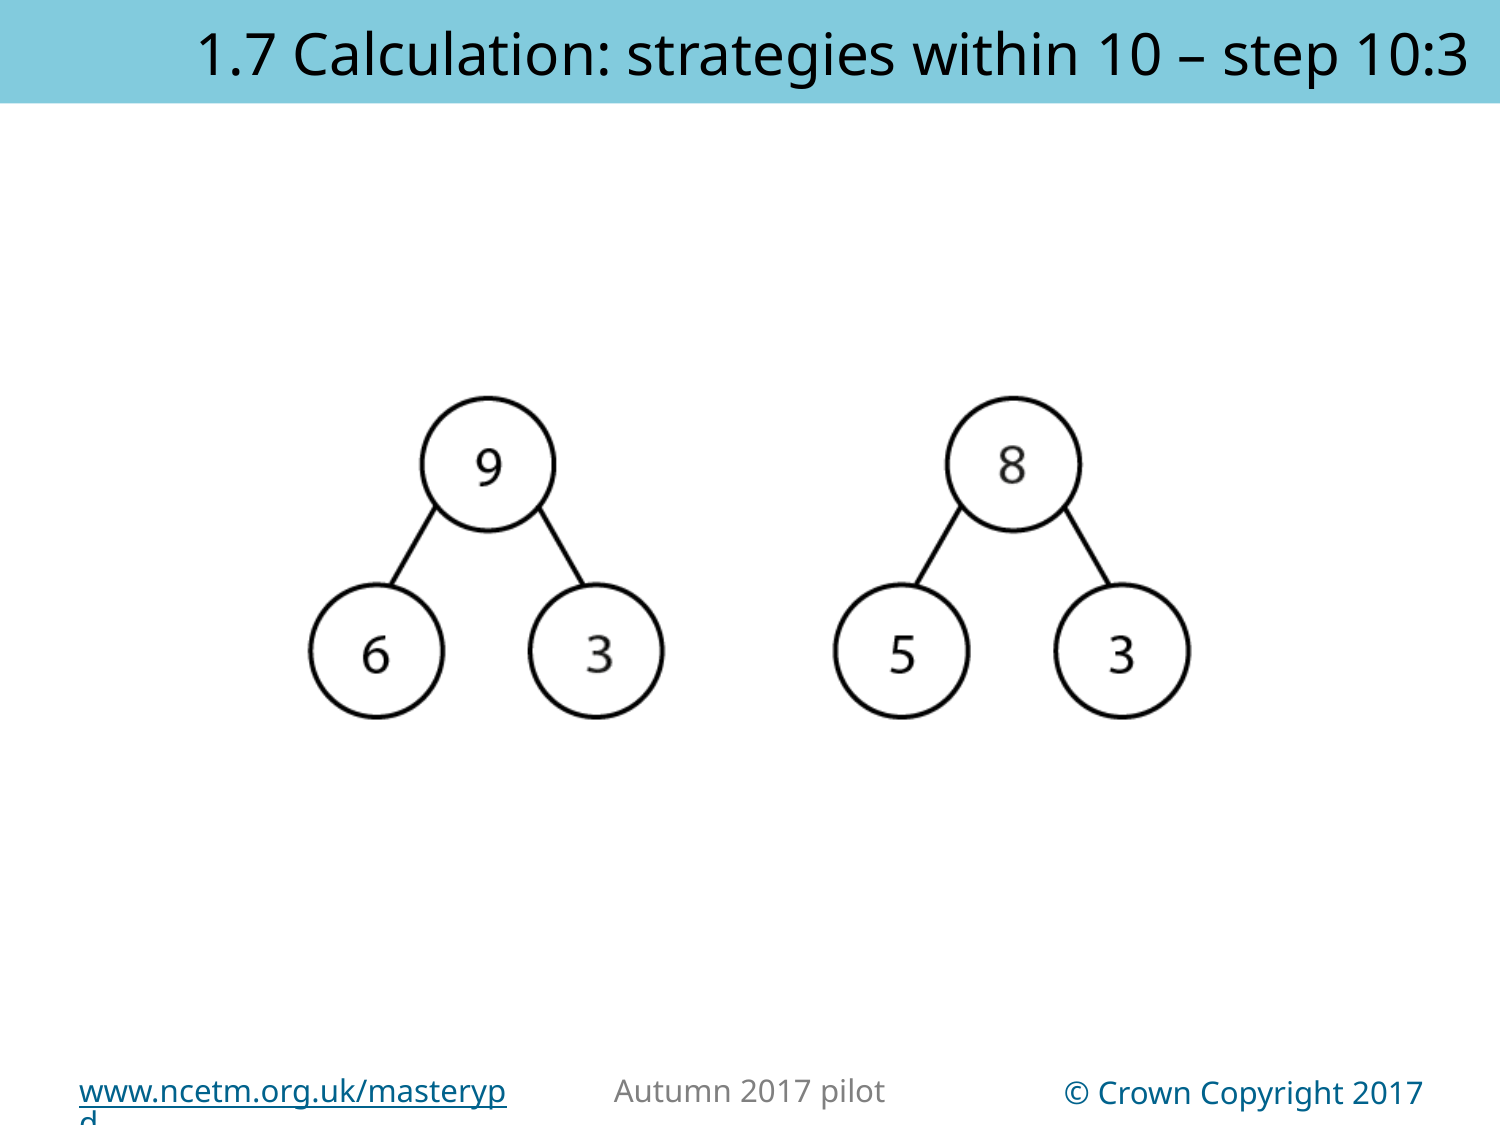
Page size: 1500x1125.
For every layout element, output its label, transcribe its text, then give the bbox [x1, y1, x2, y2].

picture [96, 374, 692, 751]
list 1.7 Calculation: strategies within 10 – step 10:3 [0, 0, 1500, 104]
picture [820, 374, 1211, 751]
